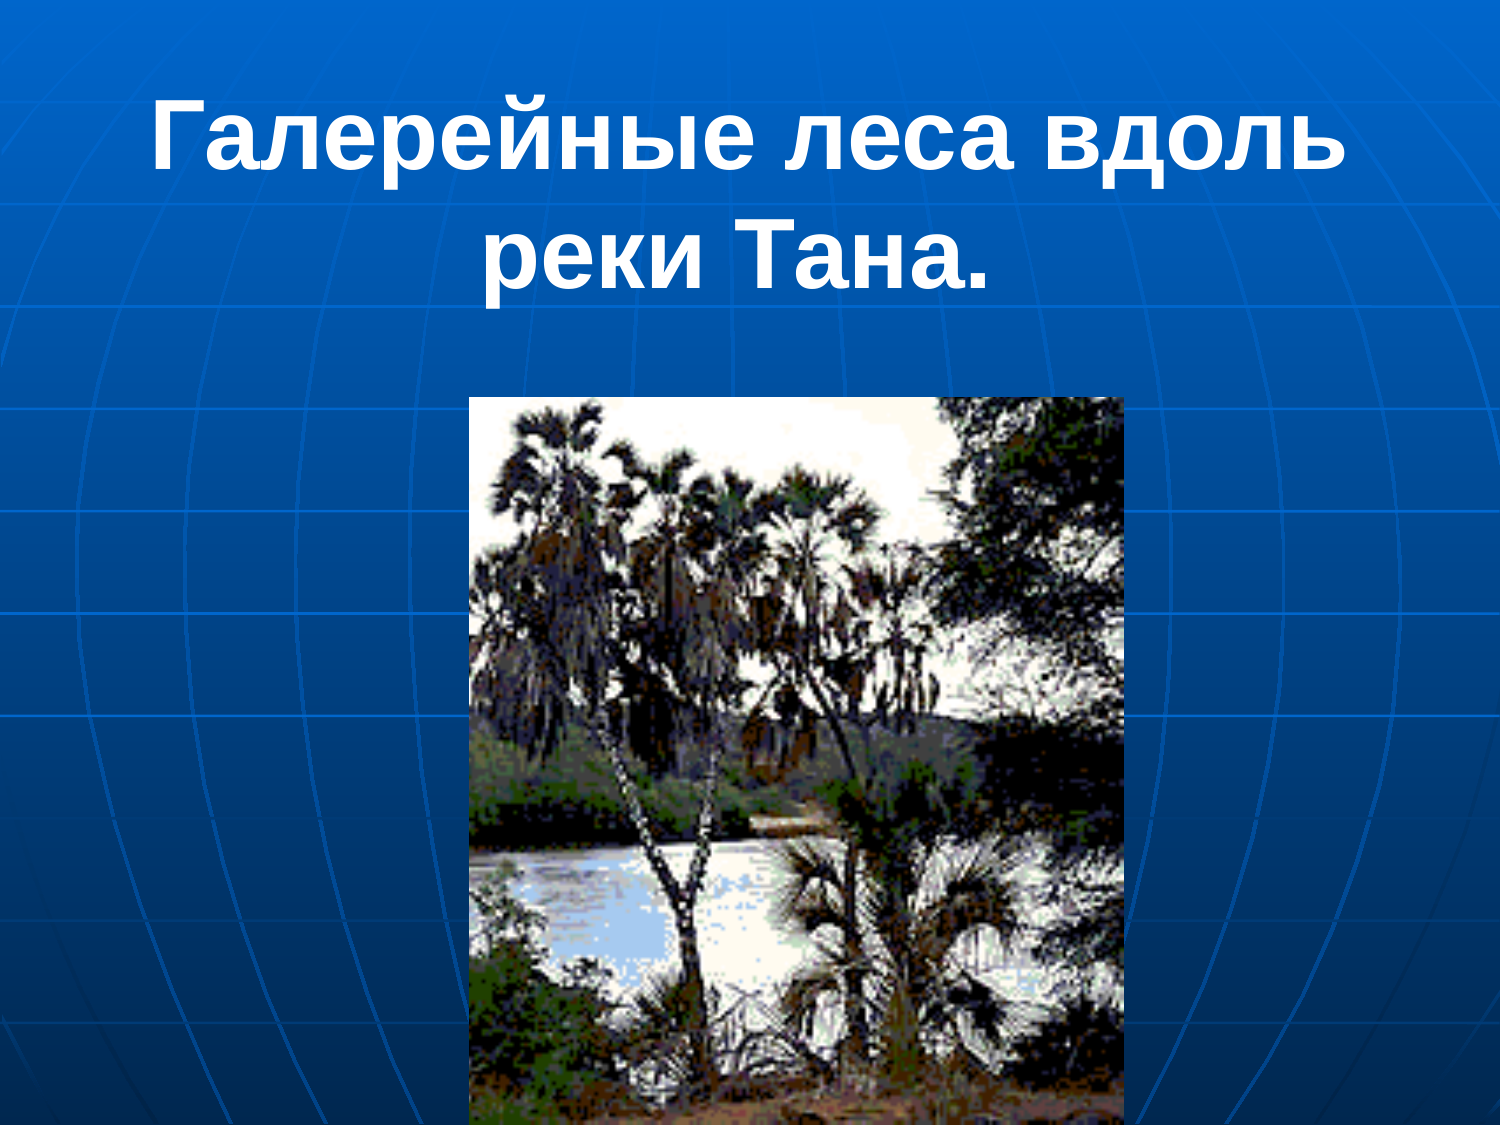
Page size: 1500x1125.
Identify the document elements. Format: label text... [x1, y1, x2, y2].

title Галерейные леса вдоль реки Тана. [74, 45, 1426, 233]
picture [468, 396, 1124, 1125]
